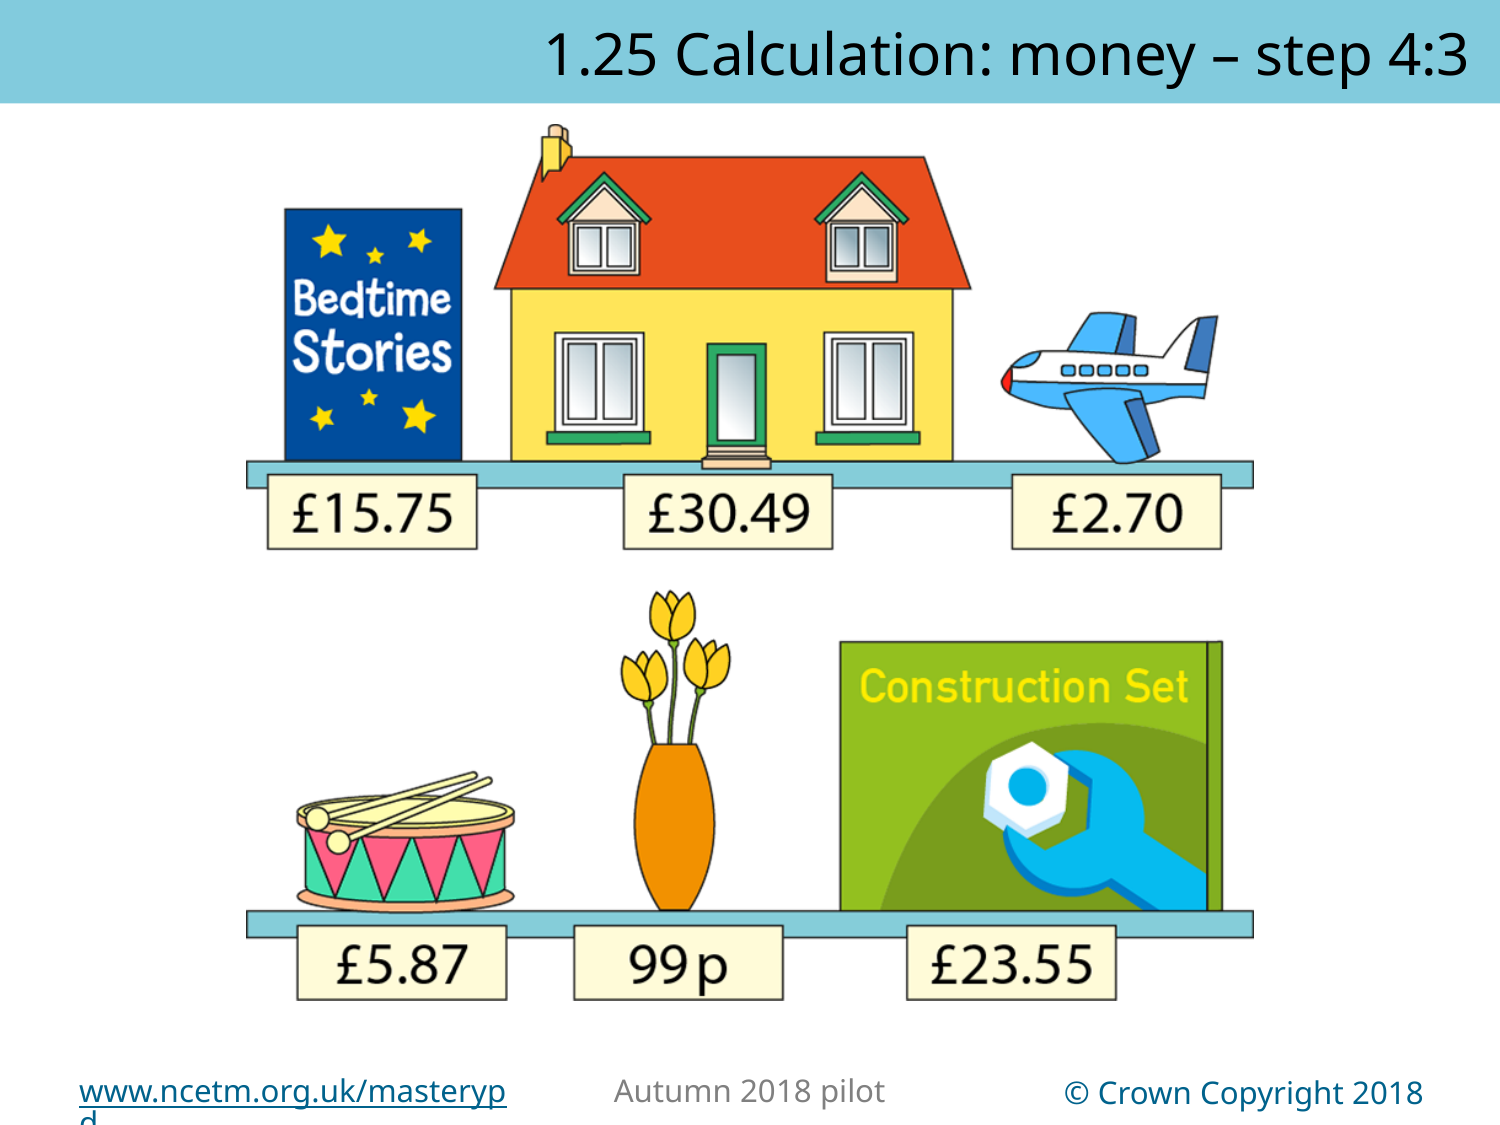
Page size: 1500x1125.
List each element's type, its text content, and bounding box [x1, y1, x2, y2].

picture [246, 124, 1254, 1001]
list 1.25 Calculation: money – step 4:3 [0, 0, 1500, 104]
